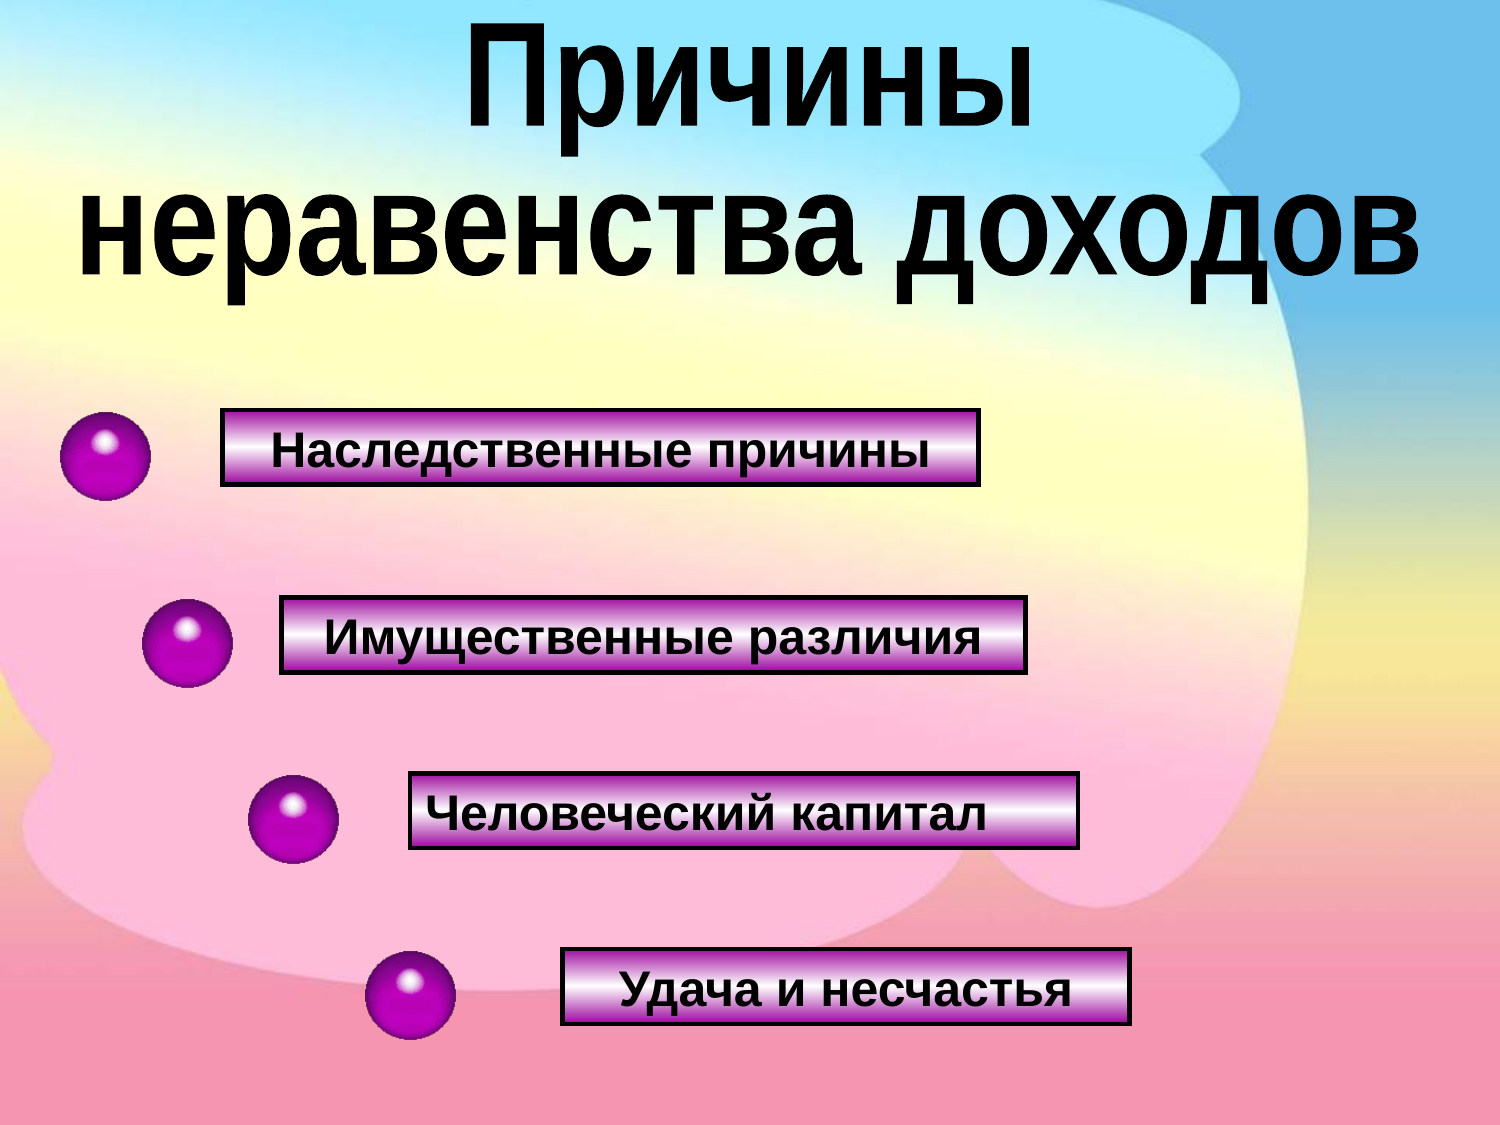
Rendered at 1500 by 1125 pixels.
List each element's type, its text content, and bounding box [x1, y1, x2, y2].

text_box Имущественные различия [281, 597, 1026, 673]
text_box Человеческий капитал [410, 773, 1079, 849]
text_box Удача и несчастья [562, 949, 1130, 1024]
picture [0, 0, 1500, 1125]
text_box Наследственные причины [222, 410, 979, 485]
